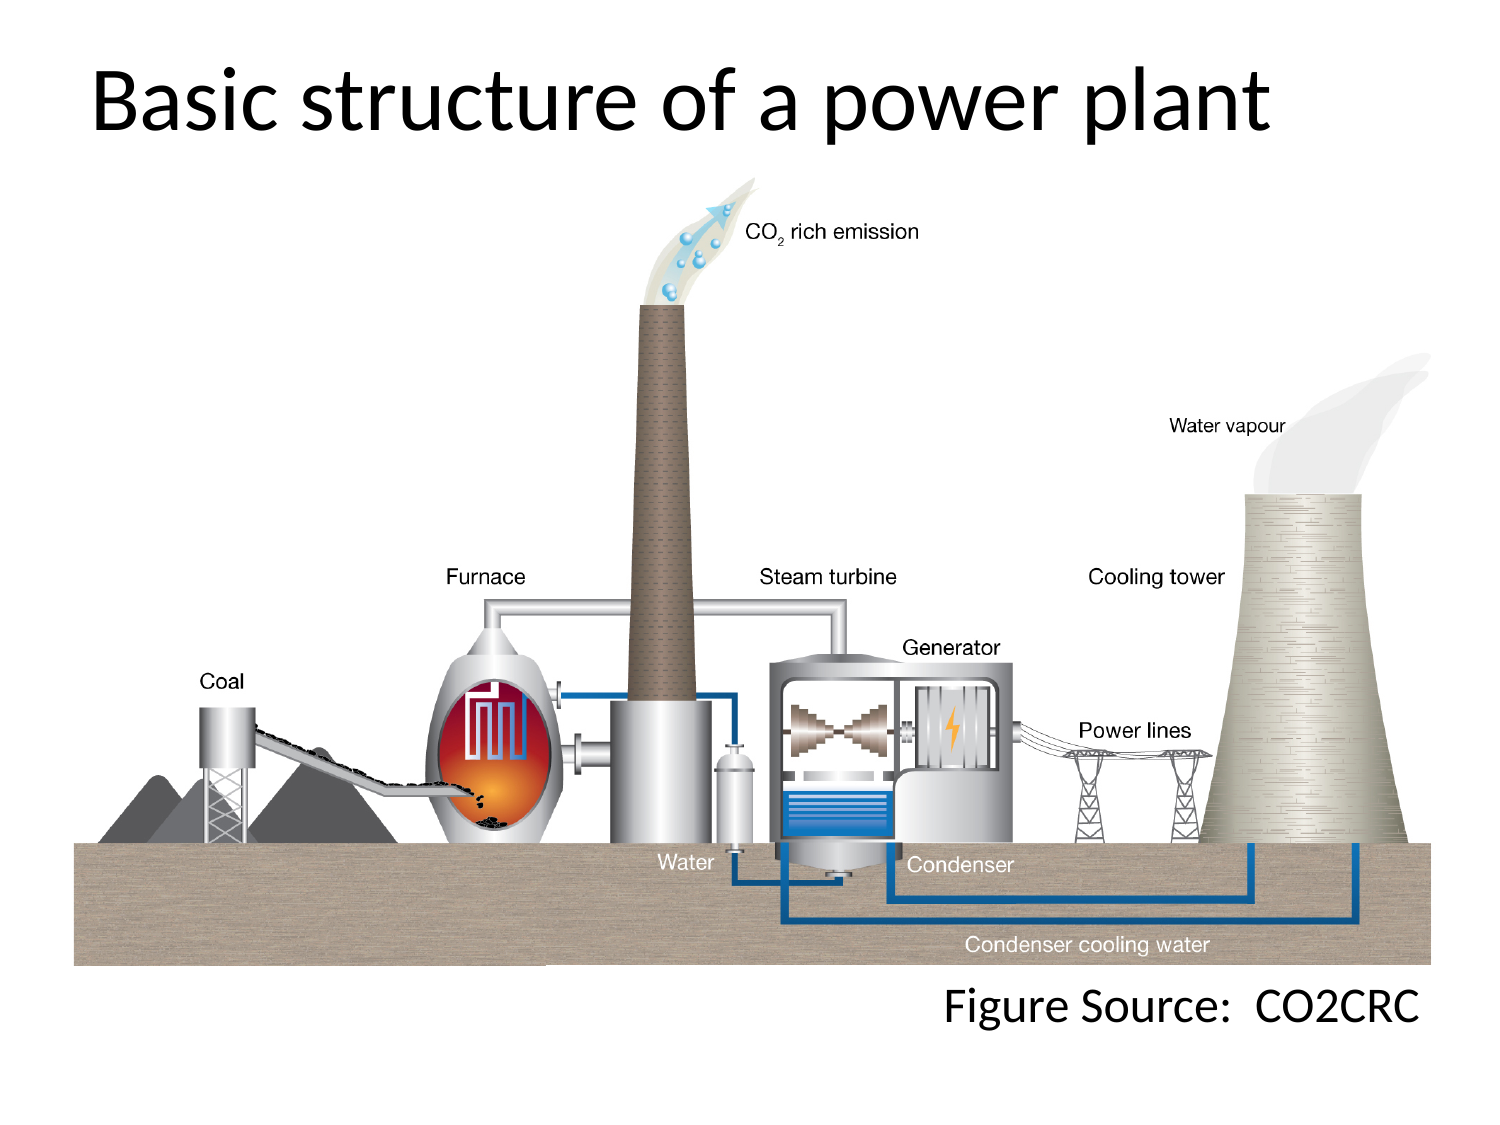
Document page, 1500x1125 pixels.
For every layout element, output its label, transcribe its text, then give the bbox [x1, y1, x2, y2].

text_box Figure Source: CO2CRC [546, 1019, 1435, 1040]
picture [42, 138, 1458, 1011]
title Basic structure of a power plant [75, 0, 1425, 137]
